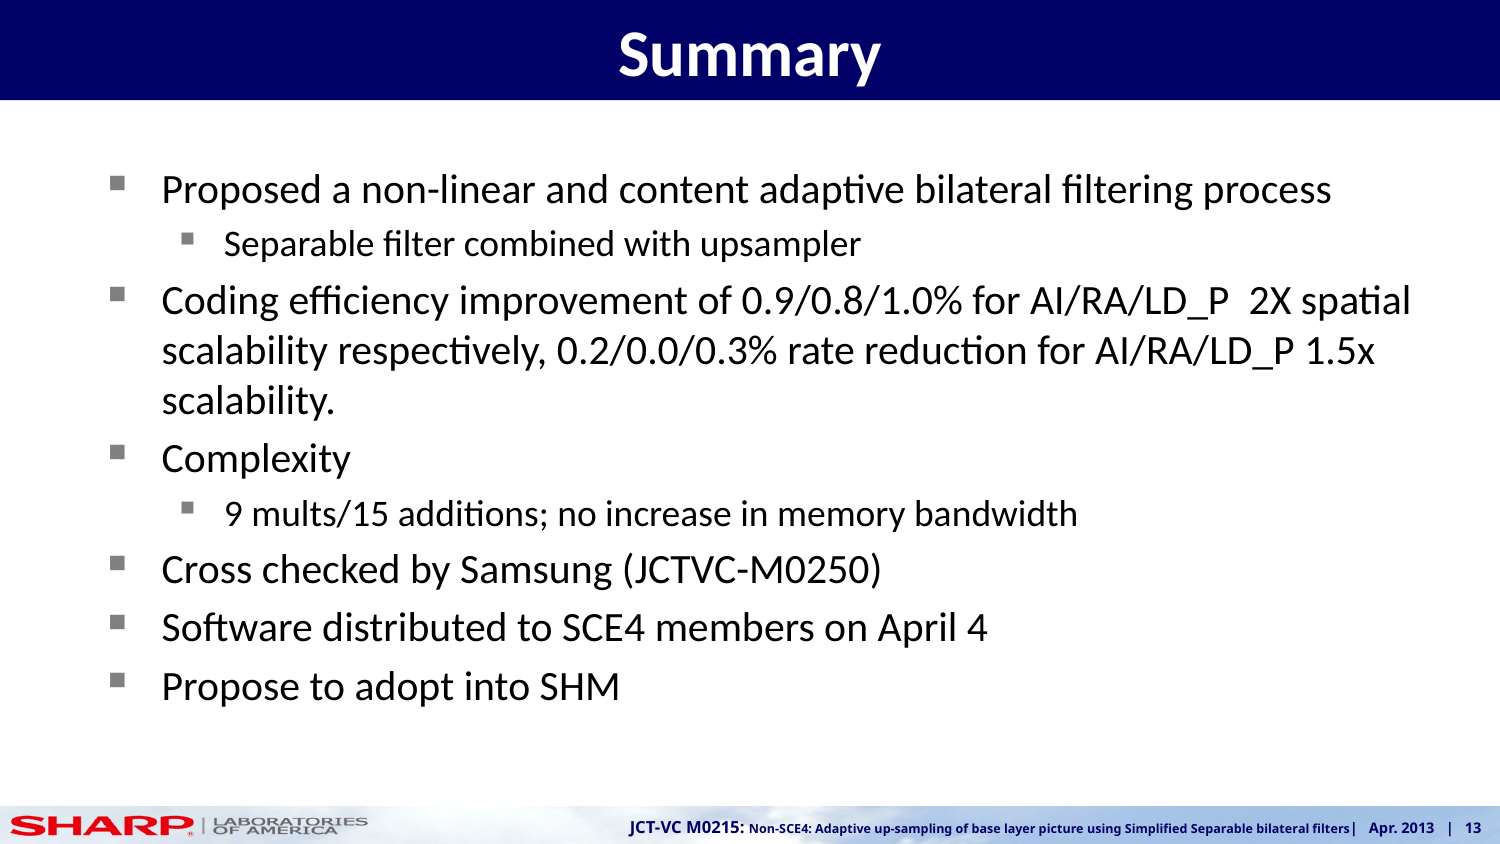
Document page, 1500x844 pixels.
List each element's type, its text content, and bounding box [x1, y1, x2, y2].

list Proposed a non-linear and content adaptive bilateral filtering process Separable filter combined with upsampler Coding efficiency improvement of 0.9/0.8/1.0% for AI/RA/LD_P 2X spatial scalability respectively, 0.2/0.0/0.3% rate reduction for AI/RA/LD_P 1.5x scalability. Complexity 9 mults/15 additions; no increase in memory bandwidth Cross checked by Samsung (JCTVC-M0250) Software distributed to SCE4 members on April 4 Propose to adopt into SHM [93, 154, 1432, 754]
title Summary [17, 0, 1484, 101]
picture [0, 806, 1500, 844]
